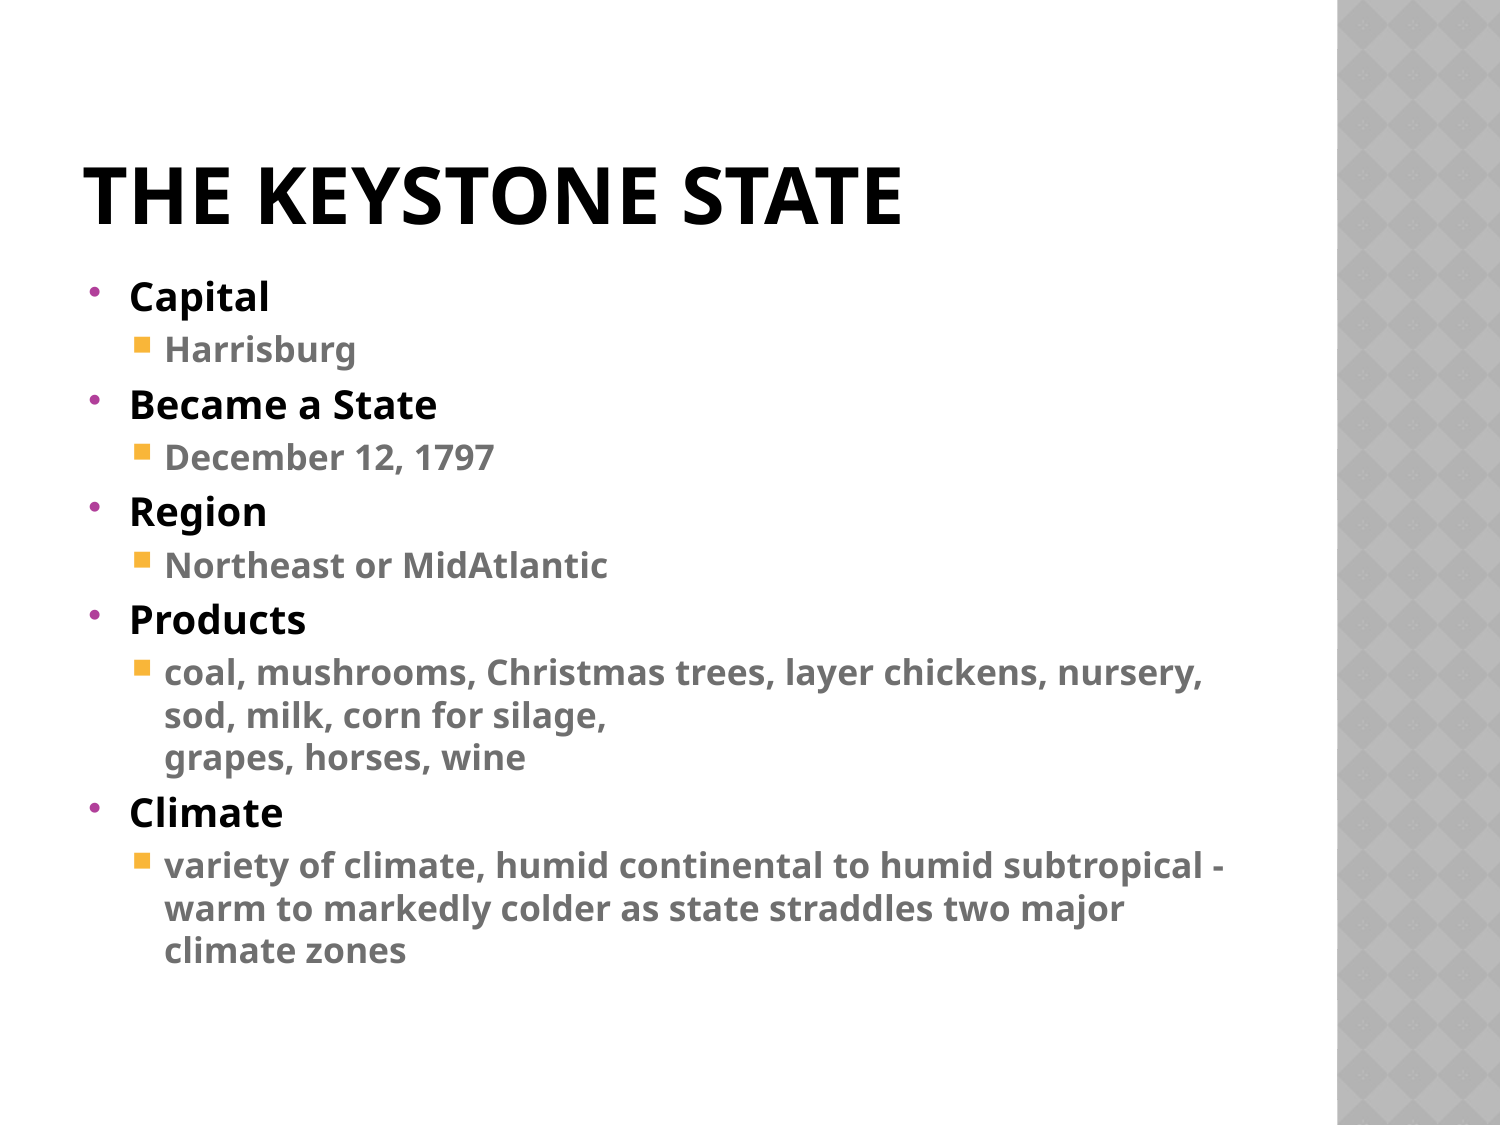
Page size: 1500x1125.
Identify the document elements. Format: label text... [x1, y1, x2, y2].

list Capital Harrisburg Became a State December 12, 1797 Region Northeast or MidAtlantic Products coal, mushrooms, Christmas trees, layer chickens, nursery, sod, milk, corn for silage, grapes, horses, wine Climate variety of climate, humid continental to humid subtropical - warm to markedly colder as state straddles two major climate zones [75, 264, 1263, 1059]
title The keystone state [75, 52, 1263, 240]
